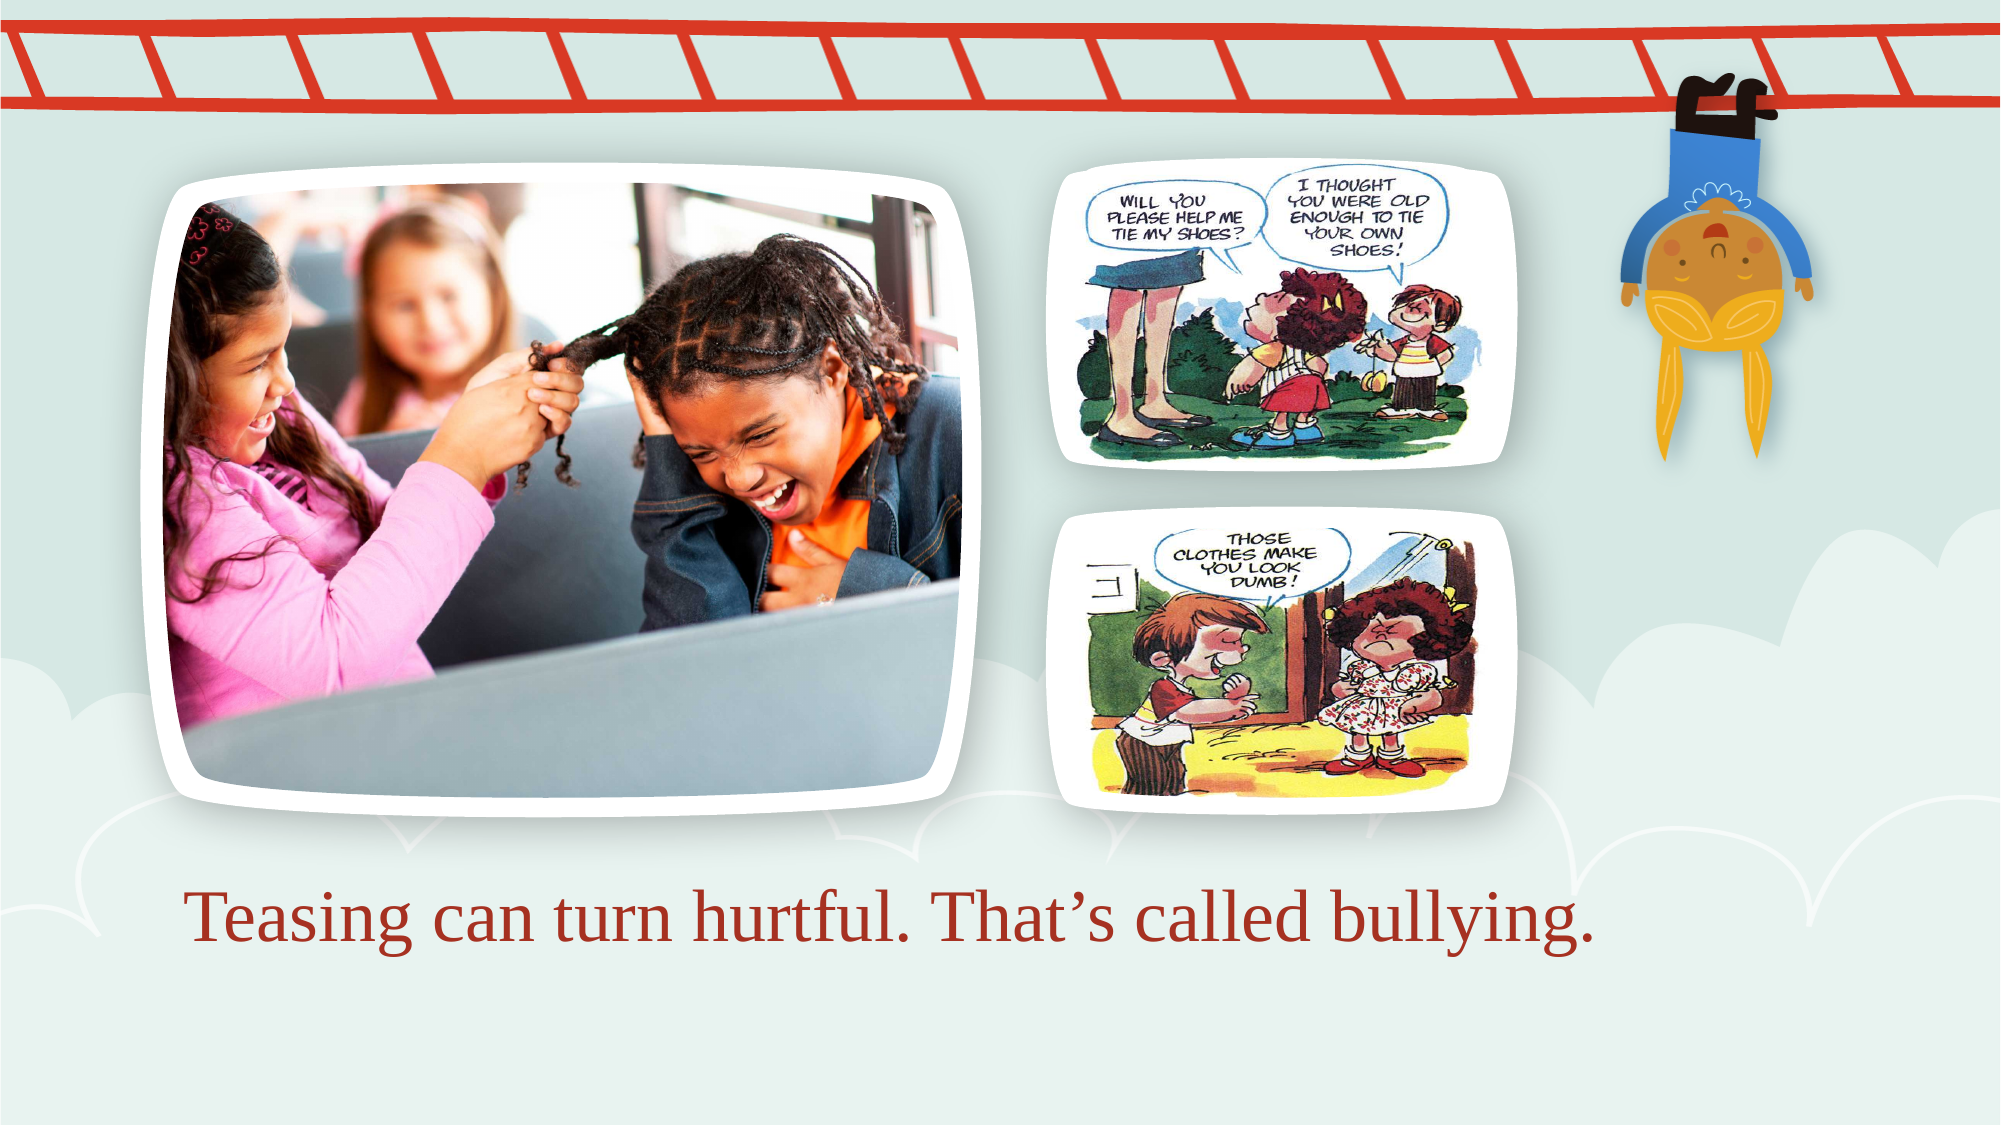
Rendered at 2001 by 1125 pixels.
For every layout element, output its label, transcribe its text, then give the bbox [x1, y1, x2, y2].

picture [0, 0, 2001, 1125]
title Teasing can turn hurtful. That’s called bullying. [168, 870, 1750, 966]
